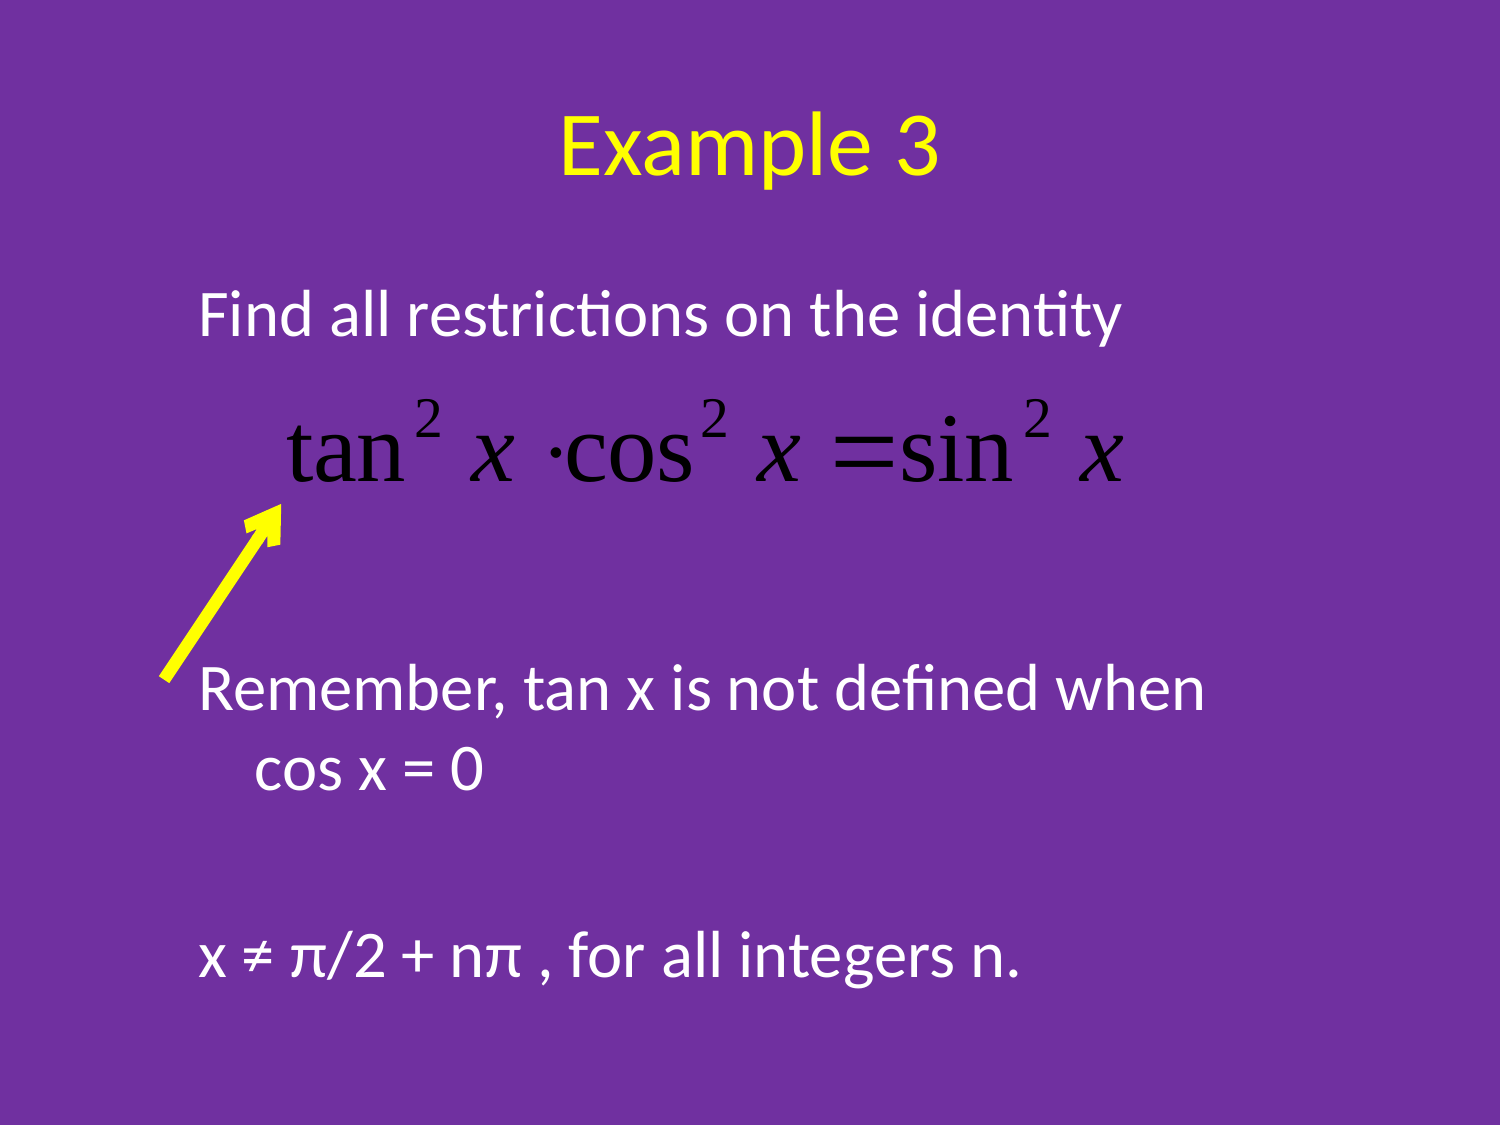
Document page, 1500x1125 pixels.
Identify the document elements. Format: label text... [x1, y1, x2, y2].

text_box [269, 374, 1142, 507]
title Example 3 [75, 45, 1425, 233]
list Find all restrictions on the identity Remember, tan x is not defined when cos x = 0 x ≠ π/2 + nπ , for all integers n. [183, 262, 1294, 1005]
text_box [134, 532, 311, 651]
